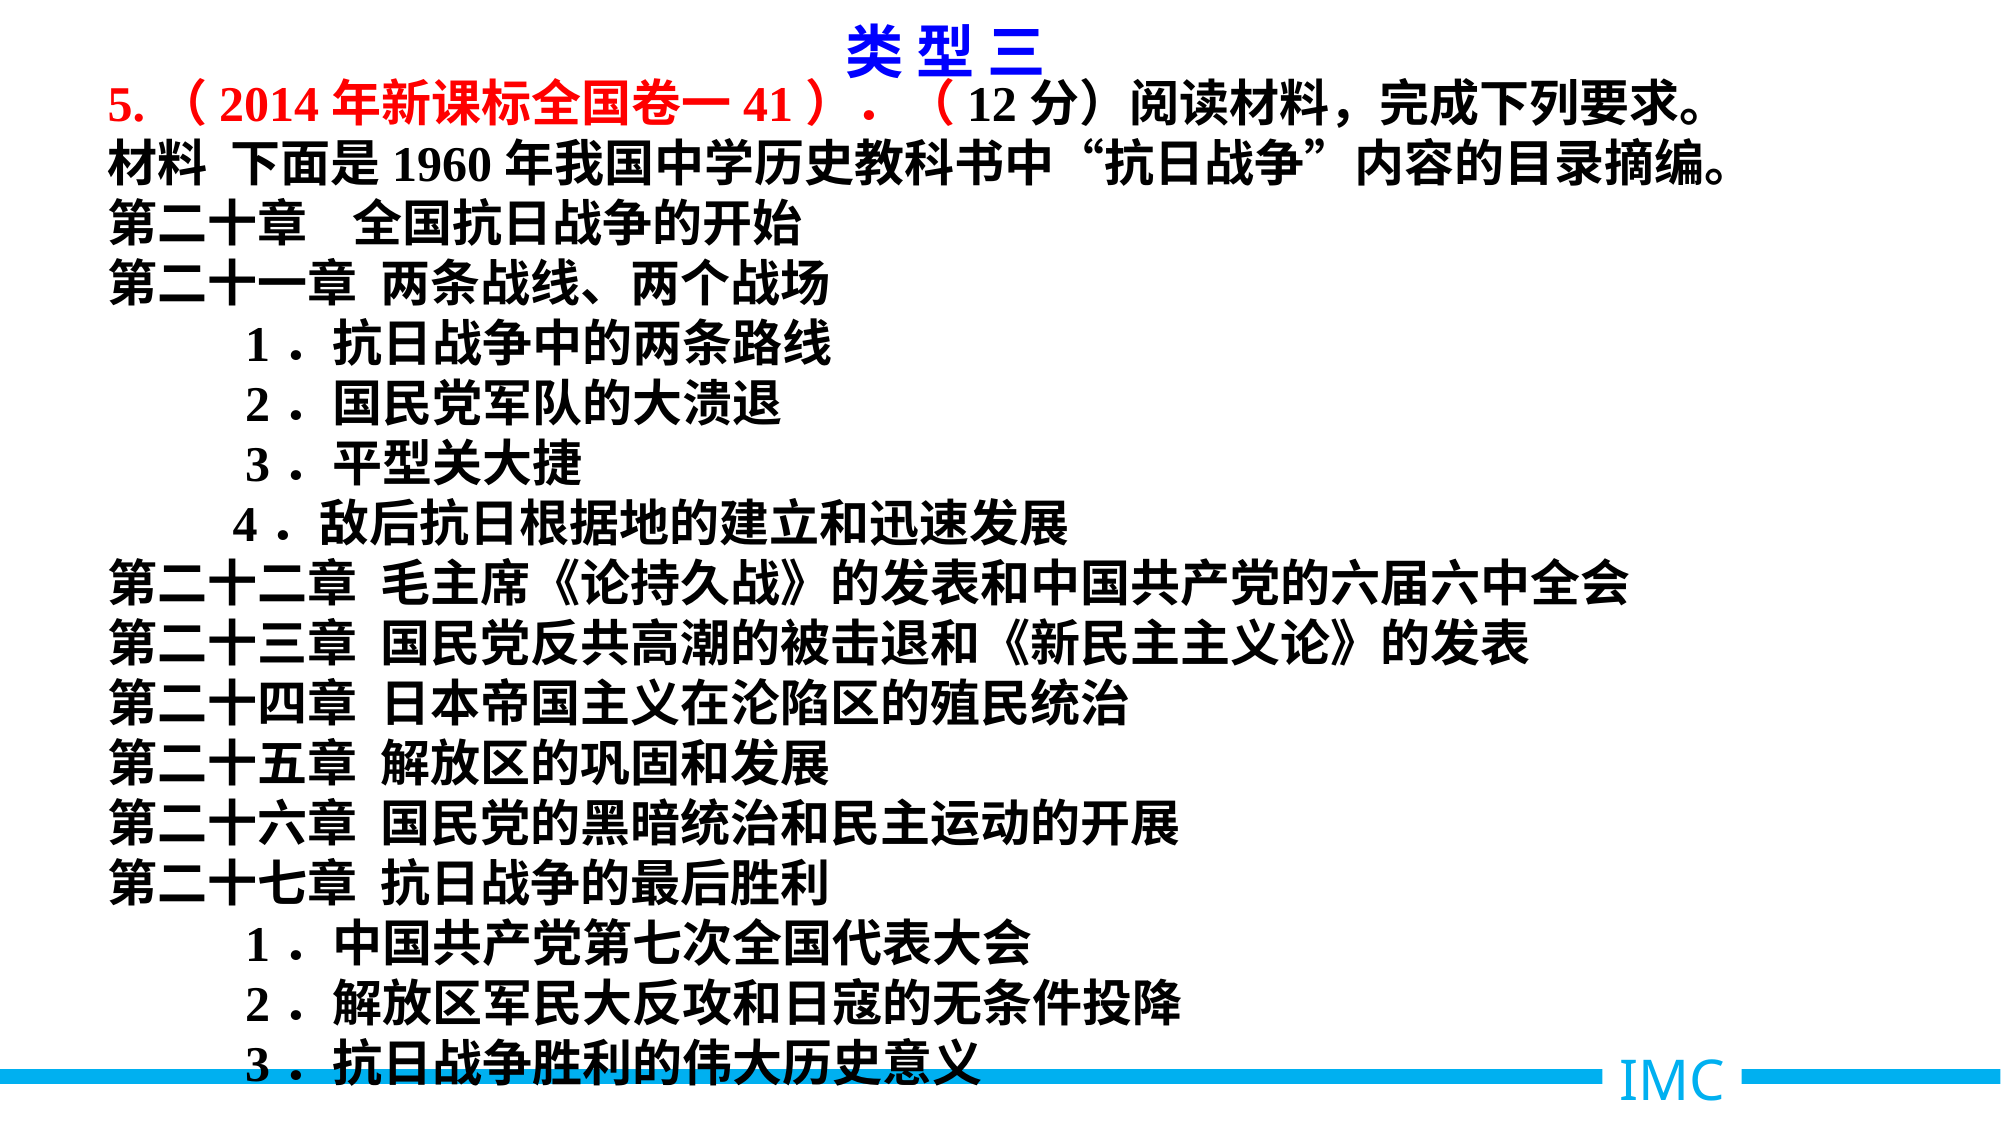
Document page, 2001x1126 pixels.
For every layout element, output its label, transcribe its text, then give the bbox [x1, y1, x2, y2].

text_box 类 型 三 [830, 8, 1062, 93]
text_box 5.（2014年新课标全国卷一41）．（12分）阅读材料，完成下列要求。 材料 下面是1960年我国中学历史教科书中“抗日战争”内容的目录摘编。 第二十章 全国抗日战争的开始 第二十一章 两条战线、两个战场 1．抗日战争中的两条路线 2．国民党军队的大溃退 3．平型关大捷 4．敌后抗日根据地的建立和迅速发展 第二十二章 毛主席《论持久战》的发表和中国共产党的六届六中全会 第二十三章 国民党反共高潮的被击退和《新民主主义论》的发表 第二十四章 日本帝国主义在沦陷区的殖民统治 第二十五章 解放区的巩固和发展 第二十六章 国民党的黑暗统治和民主运动的开展 第二十七章 抗日战争的最后胜利 1．中国共产党第七次全国代表大会 2．解放区军民大反攻和日寇的无条件投降 3．抗日战争胜利的伟大历史意义 [46, 63, 1938, 1126]
